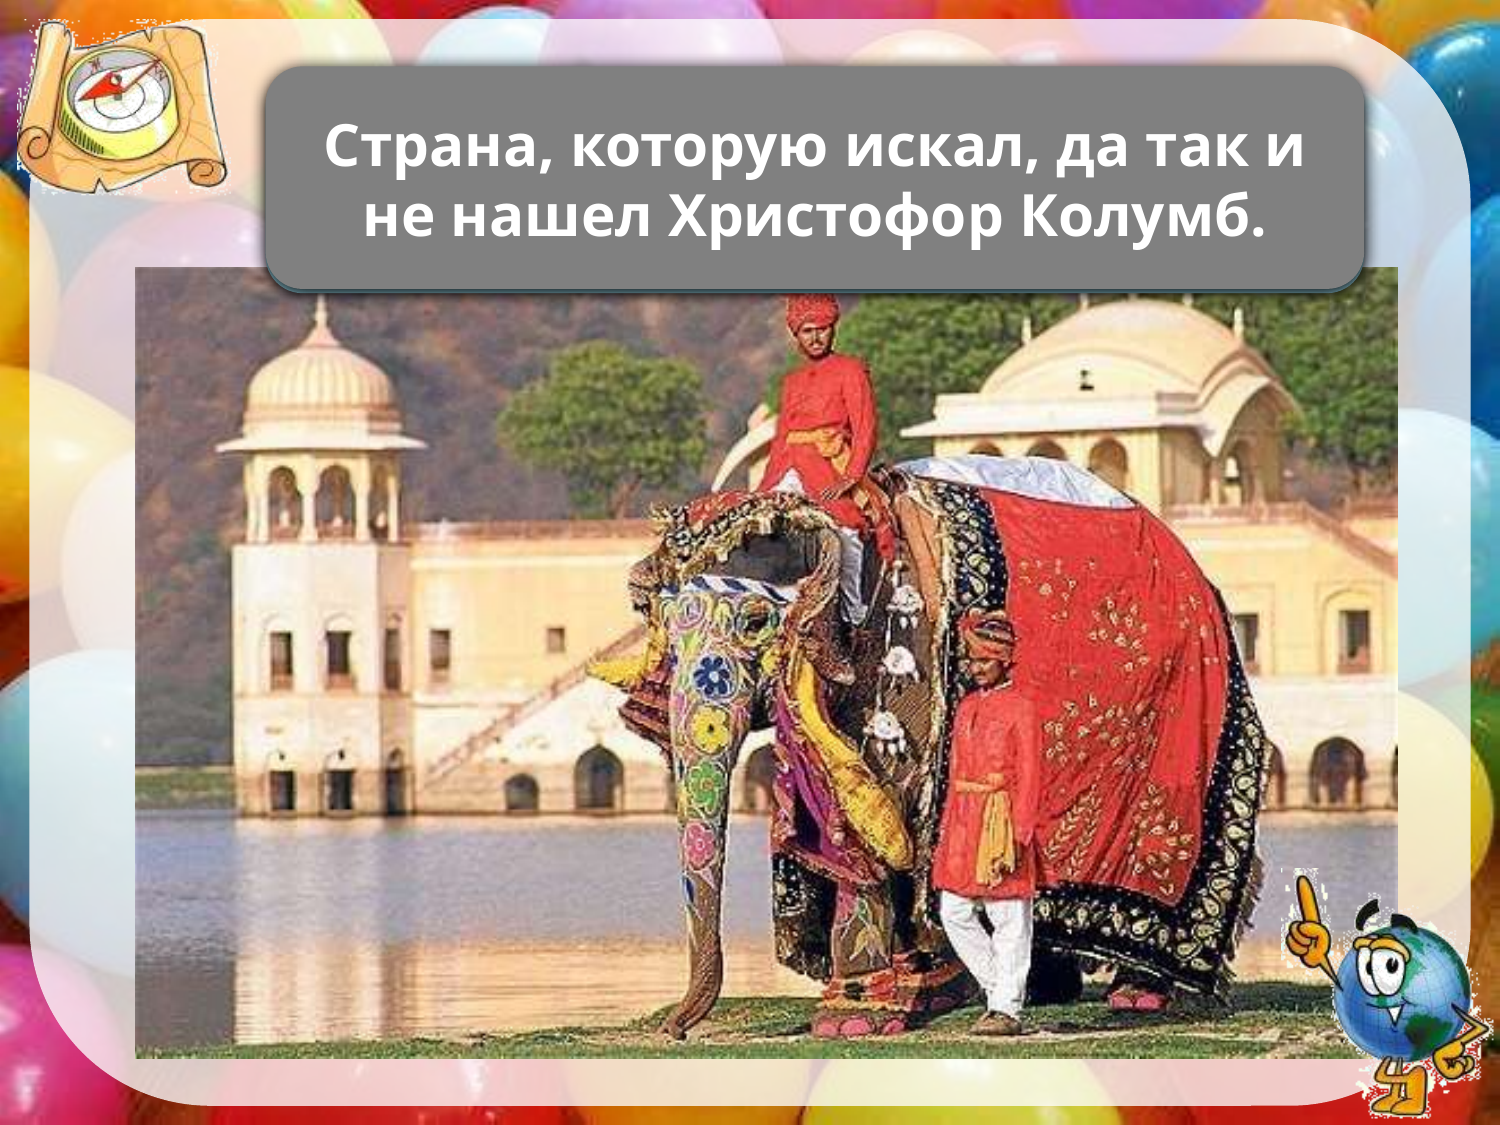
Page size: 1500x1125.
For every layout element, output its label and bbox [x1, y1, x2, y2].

text_box [1281, 868, 1500, 1125]
picture [135, 266, 1398, 1059]
text_box [263, 64, 1367, 265]
picture [0, 0, 1500, 1125]
text_box [17, 18, 231, 197]
